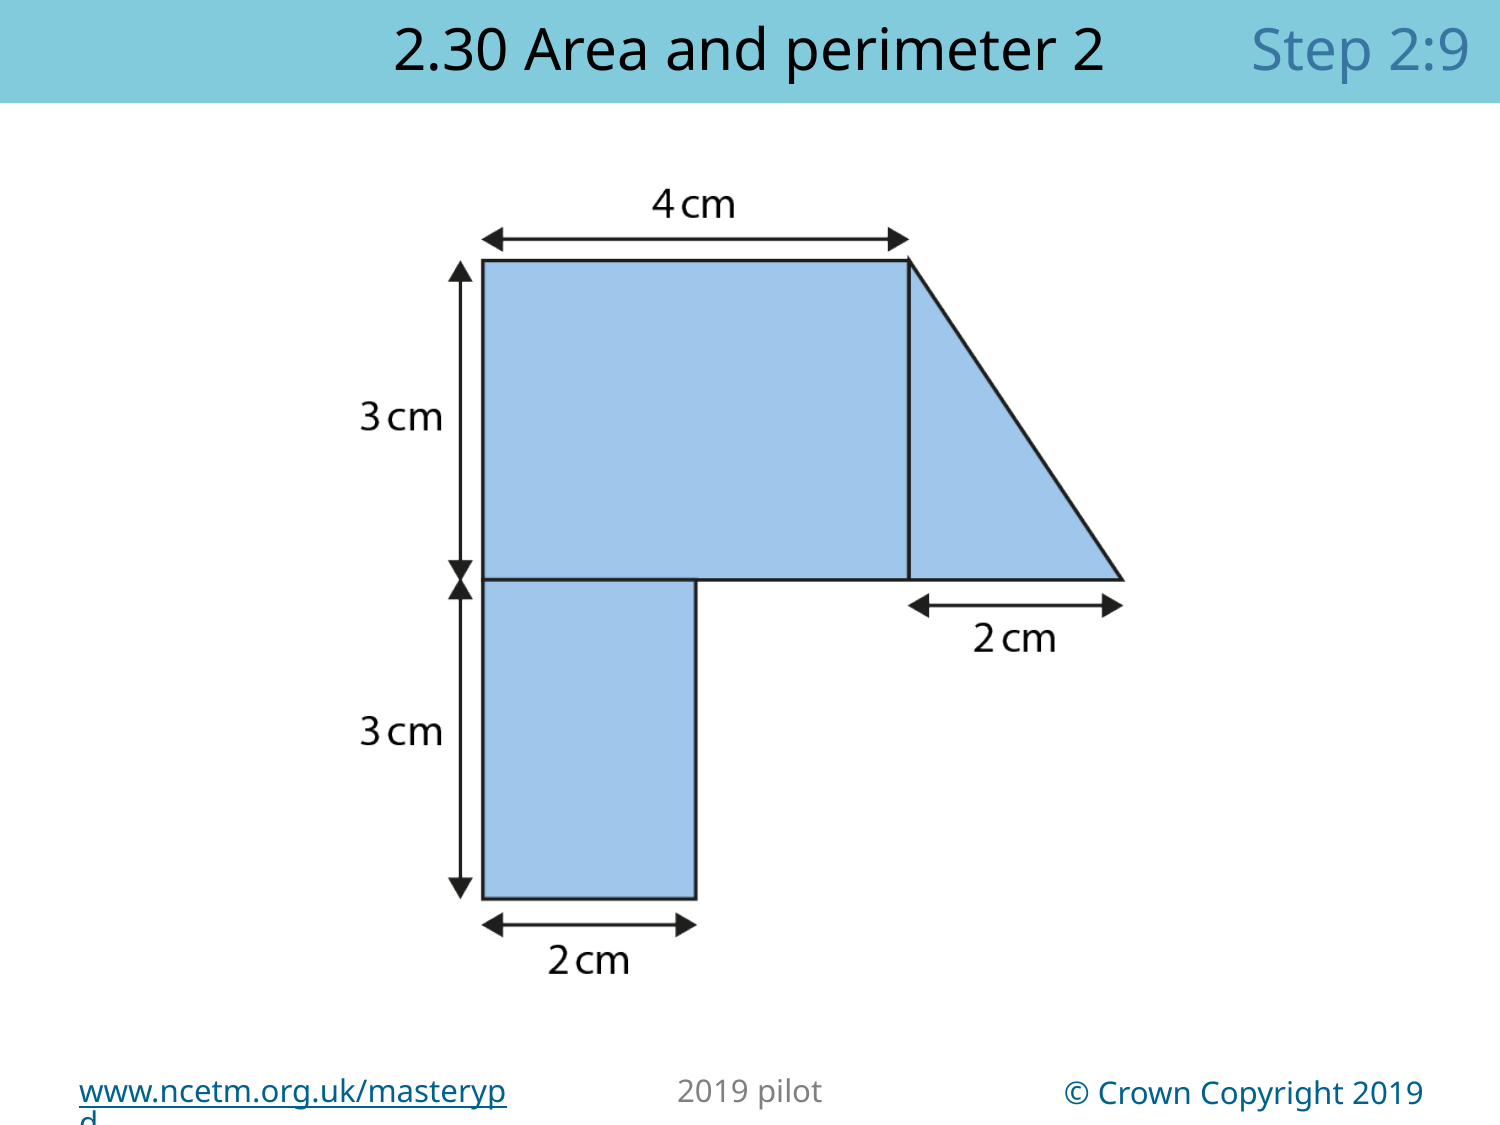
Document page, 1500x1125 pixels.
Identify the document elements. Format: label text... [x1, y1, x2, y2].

picture [246, 180, 1254, 1011]
list Step 2:9 [0, 0, 1500, 104]
